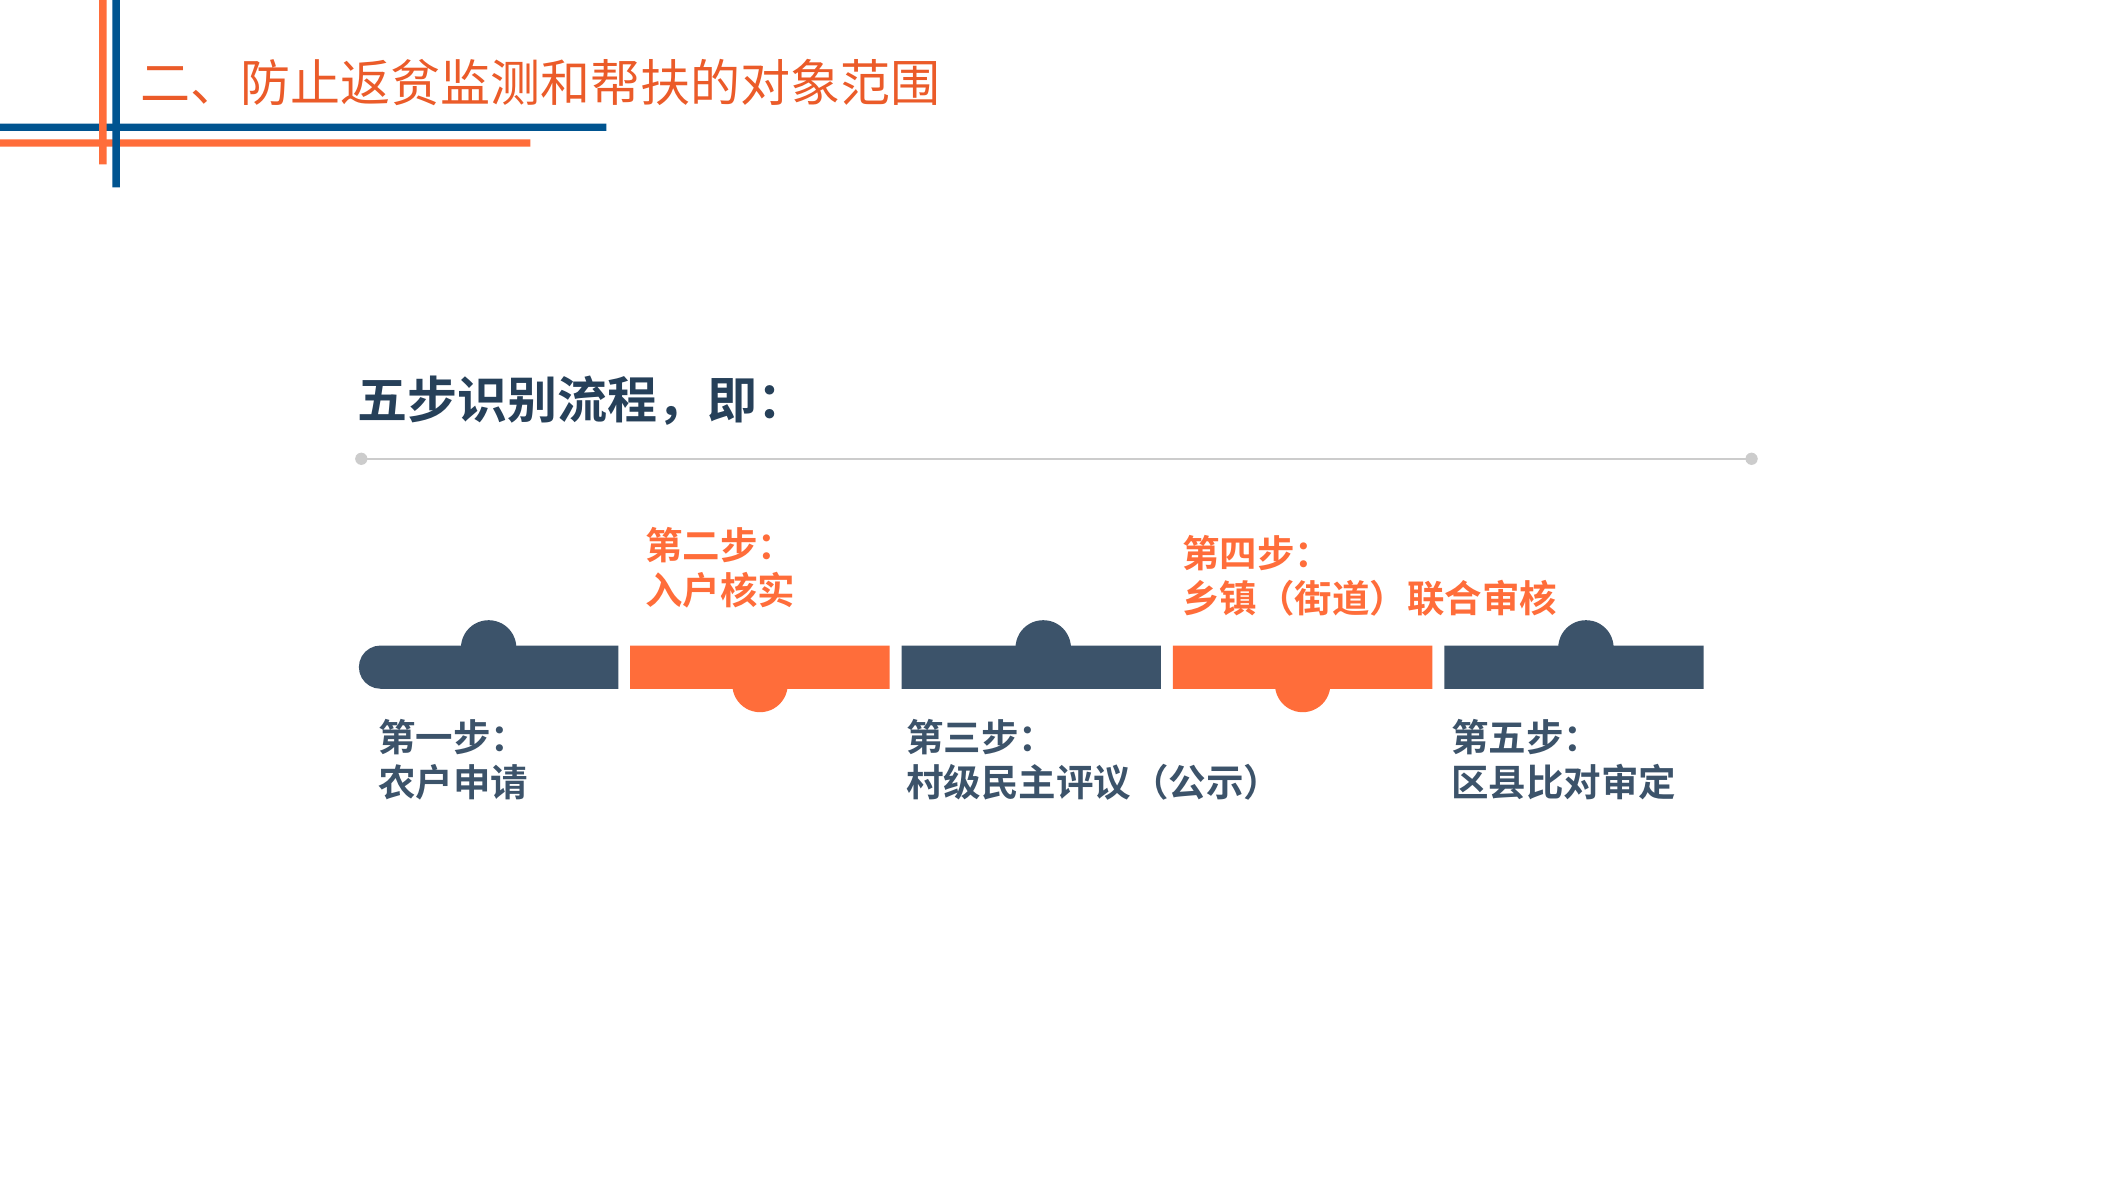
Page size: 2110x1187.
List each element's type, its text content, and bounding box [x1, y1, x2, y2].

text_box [1444, 620, 1704, 689]
text_box 第四步： 乡镇（街道）联合审核 [1167, 522, 1573, 628]
text_box 第五步： 区县比对审定 [1436, 706, 1692, 812]
text_box 第二步： 入户核实 [630, 514, 811, 620]
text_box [1172, 645, 1433, 713]
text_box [630, 645, 890, 713]
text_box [0, 0, 1185, 188]
text_box 第一步： 农户申请 [363, 706, 544, 812]
text_box 第三步： 村级民主评议（公示） [891, 706, 1297, 812]
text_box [901, 620, 1161, 689]
text_box 五步识别流程，即： [357, 368, 1823, 429]
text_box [358, 620, 619, 689]
